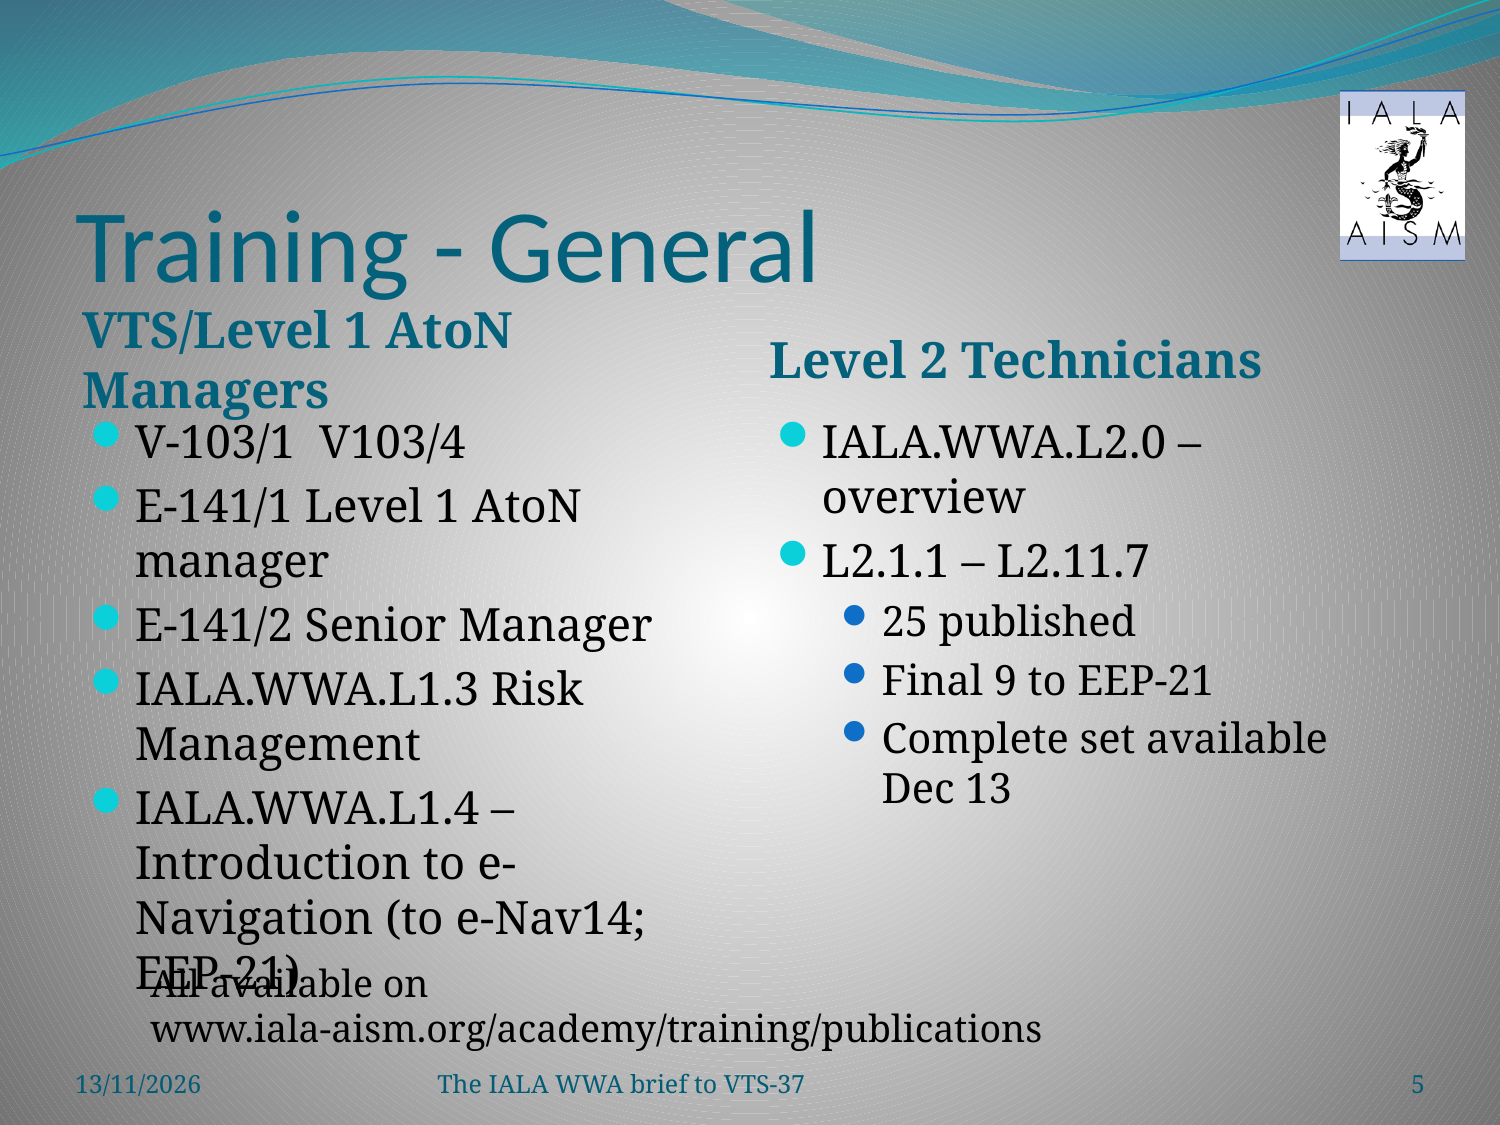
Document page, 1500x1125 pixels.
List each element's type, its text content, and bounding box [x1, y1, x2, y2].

picture [1340, 90, 1465, 261]
list VTS/Level 1 AtoN Managers [75, 304, 738, 412]
list V-103/1 V103/4 E-141/1 Level 1 AtoN manager E-141/2 Senior Manager IALA.WWA.L1.3 Risk Management IALA.WWA.L1.4 – Introduction to e-Navigation (to e-Nav14; EEP-21) [75, 412, 738, 941]
footer The IALA WWA brief to VTS-37 [437, 1057, 988, 1103]
list Level 2 Technicians [761, 305, 1425, 412]
list IALA.WWA.L2.0 – overview L2.1.1 – L2.11.7 25 published Final 9 to EEP-21 Complete set available Dec 13 [761, 412, 1425, 1042]
slide_number 5 [1299, 1042, 1425, 1103]
title Training - General [75, 115, 1425, 303]
text_box All available on www.iala-aism.org/academy/training/publications [135, 952, 1306, 1057]
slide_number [75, 1042, 425, 1103]
